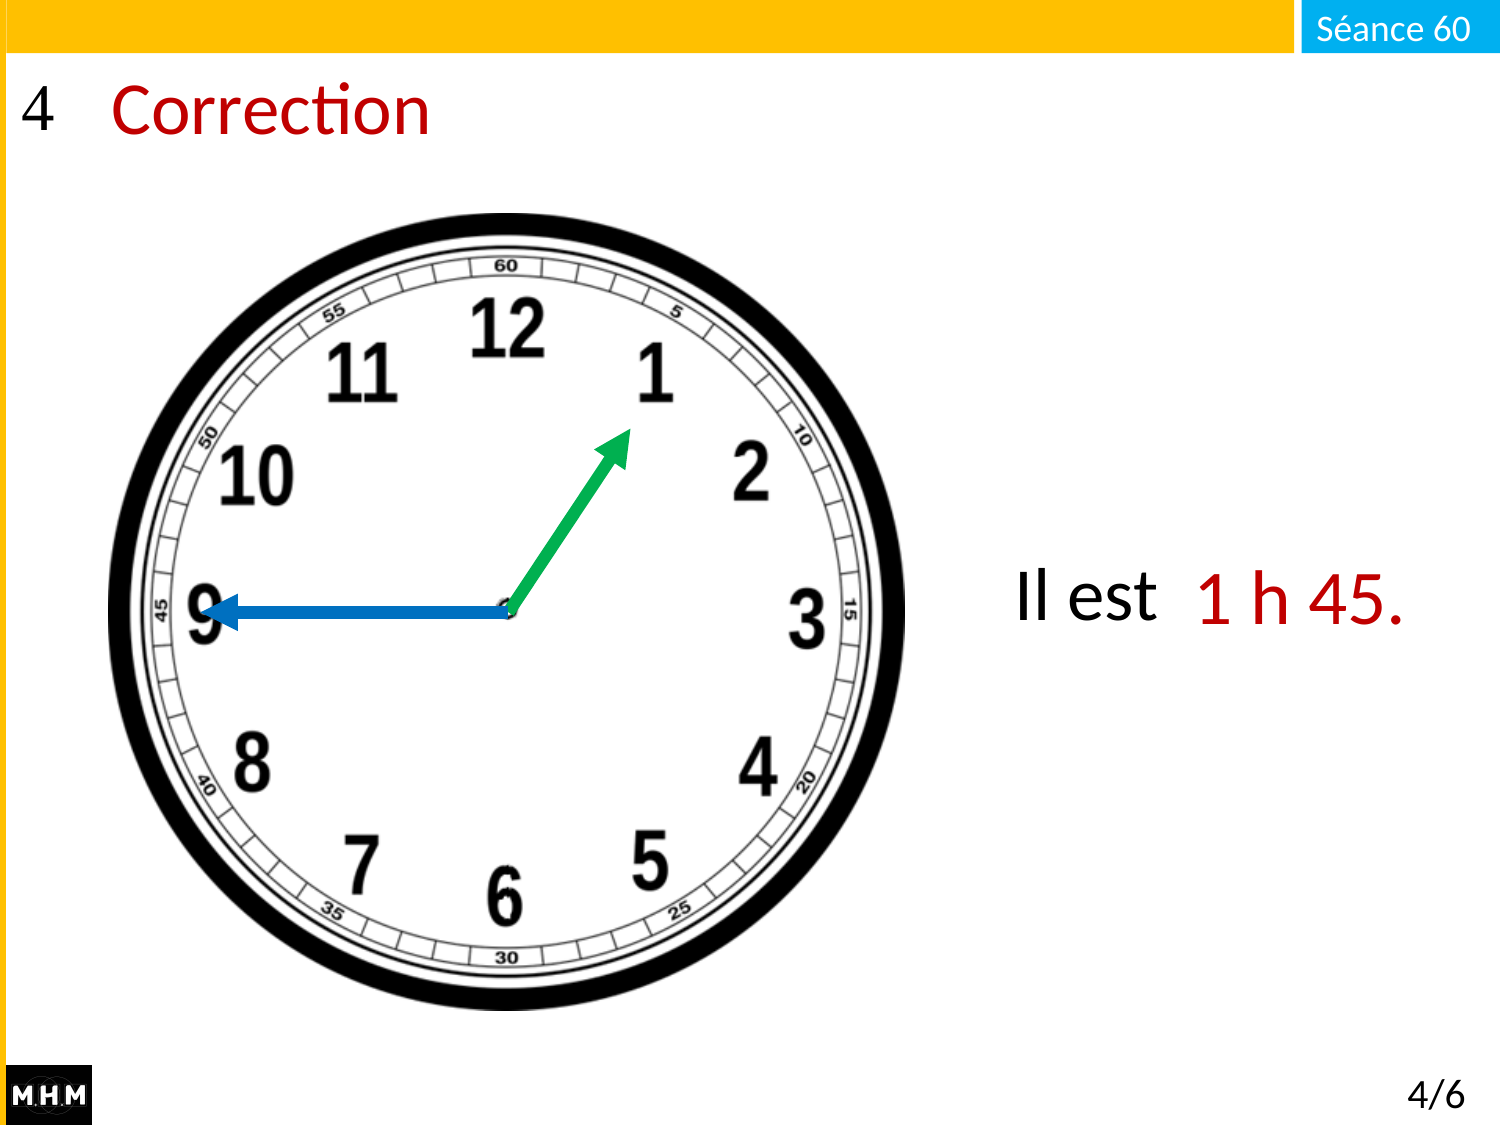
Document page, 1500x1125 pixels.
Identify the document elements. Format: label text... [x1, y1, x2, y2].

picture [6, 1065, 92, 1125]
picture [108, 213, 905, 1011]
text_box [508, 428, 631, 613]
text_box 1 h 45. [1163, 550, 1437, 650]
title Correction [96, 60, 1391, 160]
text_box Il est . . . H [999, 546, 1391, 646]
list 4/6 [1373, 1064, 1500, 1125]
